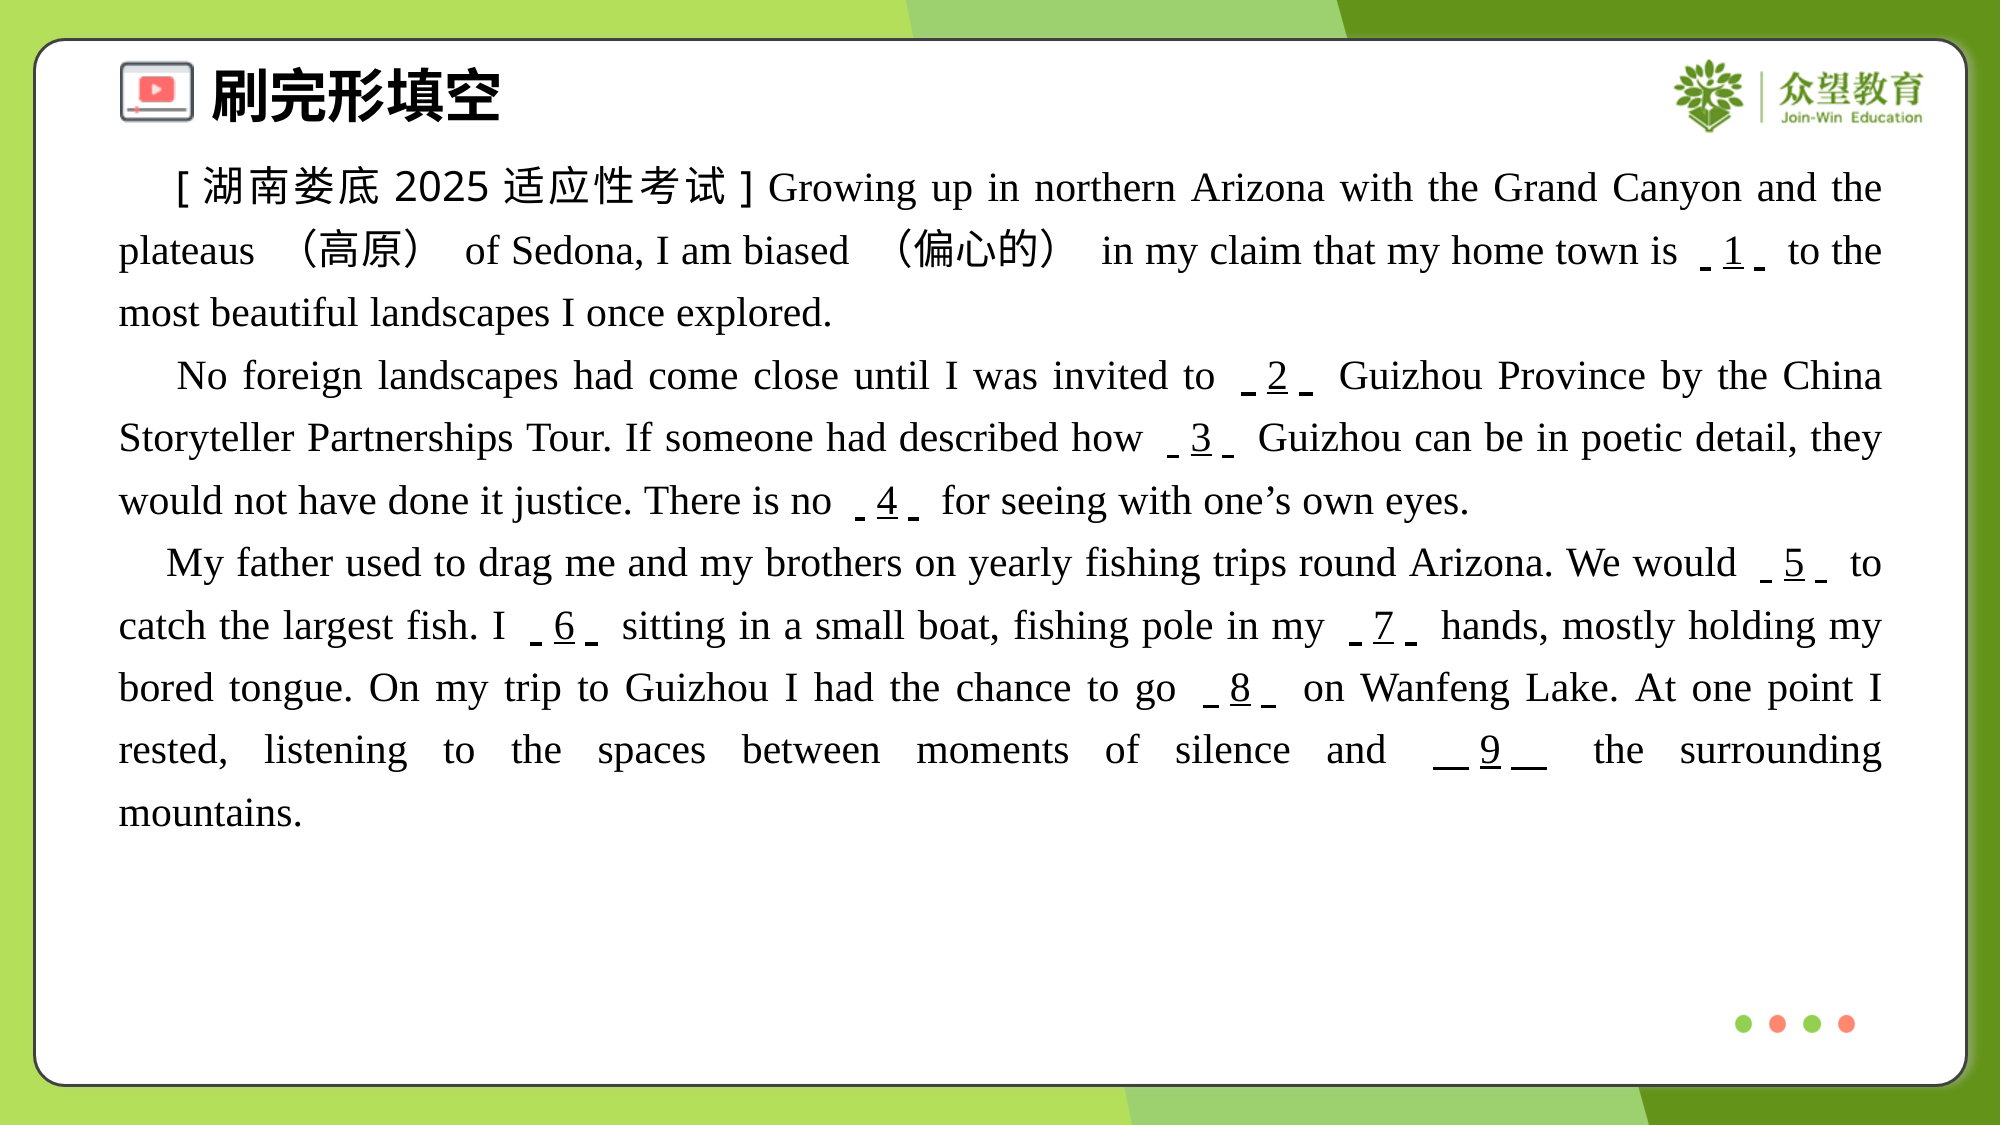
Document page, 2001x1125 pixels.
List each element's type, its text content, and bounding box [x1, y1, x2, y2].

text_box [湖南娄底2025适应性考试] Growing up in northern Arizona with the Grand Canyon and the plateaus （高原） of Sedona, I am biased （偏心的） in my claim that my home town is . .1. . to the most beautiful landscapes I once explored. No foreign landscapes had come close until I was invited to . .2. . Guizhou Province by the China Storyteller Partnerships Tour. If someone had described how . .3. . Guizhou can be in poetic detail, they would not have done it justice. There is no . .4. . for seeing with one’s own eyes. My father used to drag me and my brothers on yearly fishing trips round Arizona. We would . .5. . to catch the largest fish. I . .6. . sitting in a small boat, fishing pole in my . .7. . hands, mostly holding my bored tongue. On my trip to Guizhou I had the chance to go . .8. . on Wanfeng Lake. At one point I rested, listening to the spaces between moments of silence and . .9. . the surrounding mountains.#3 [118, 147, 1883, 829]
picture [0, 0, 2000, 1125]
